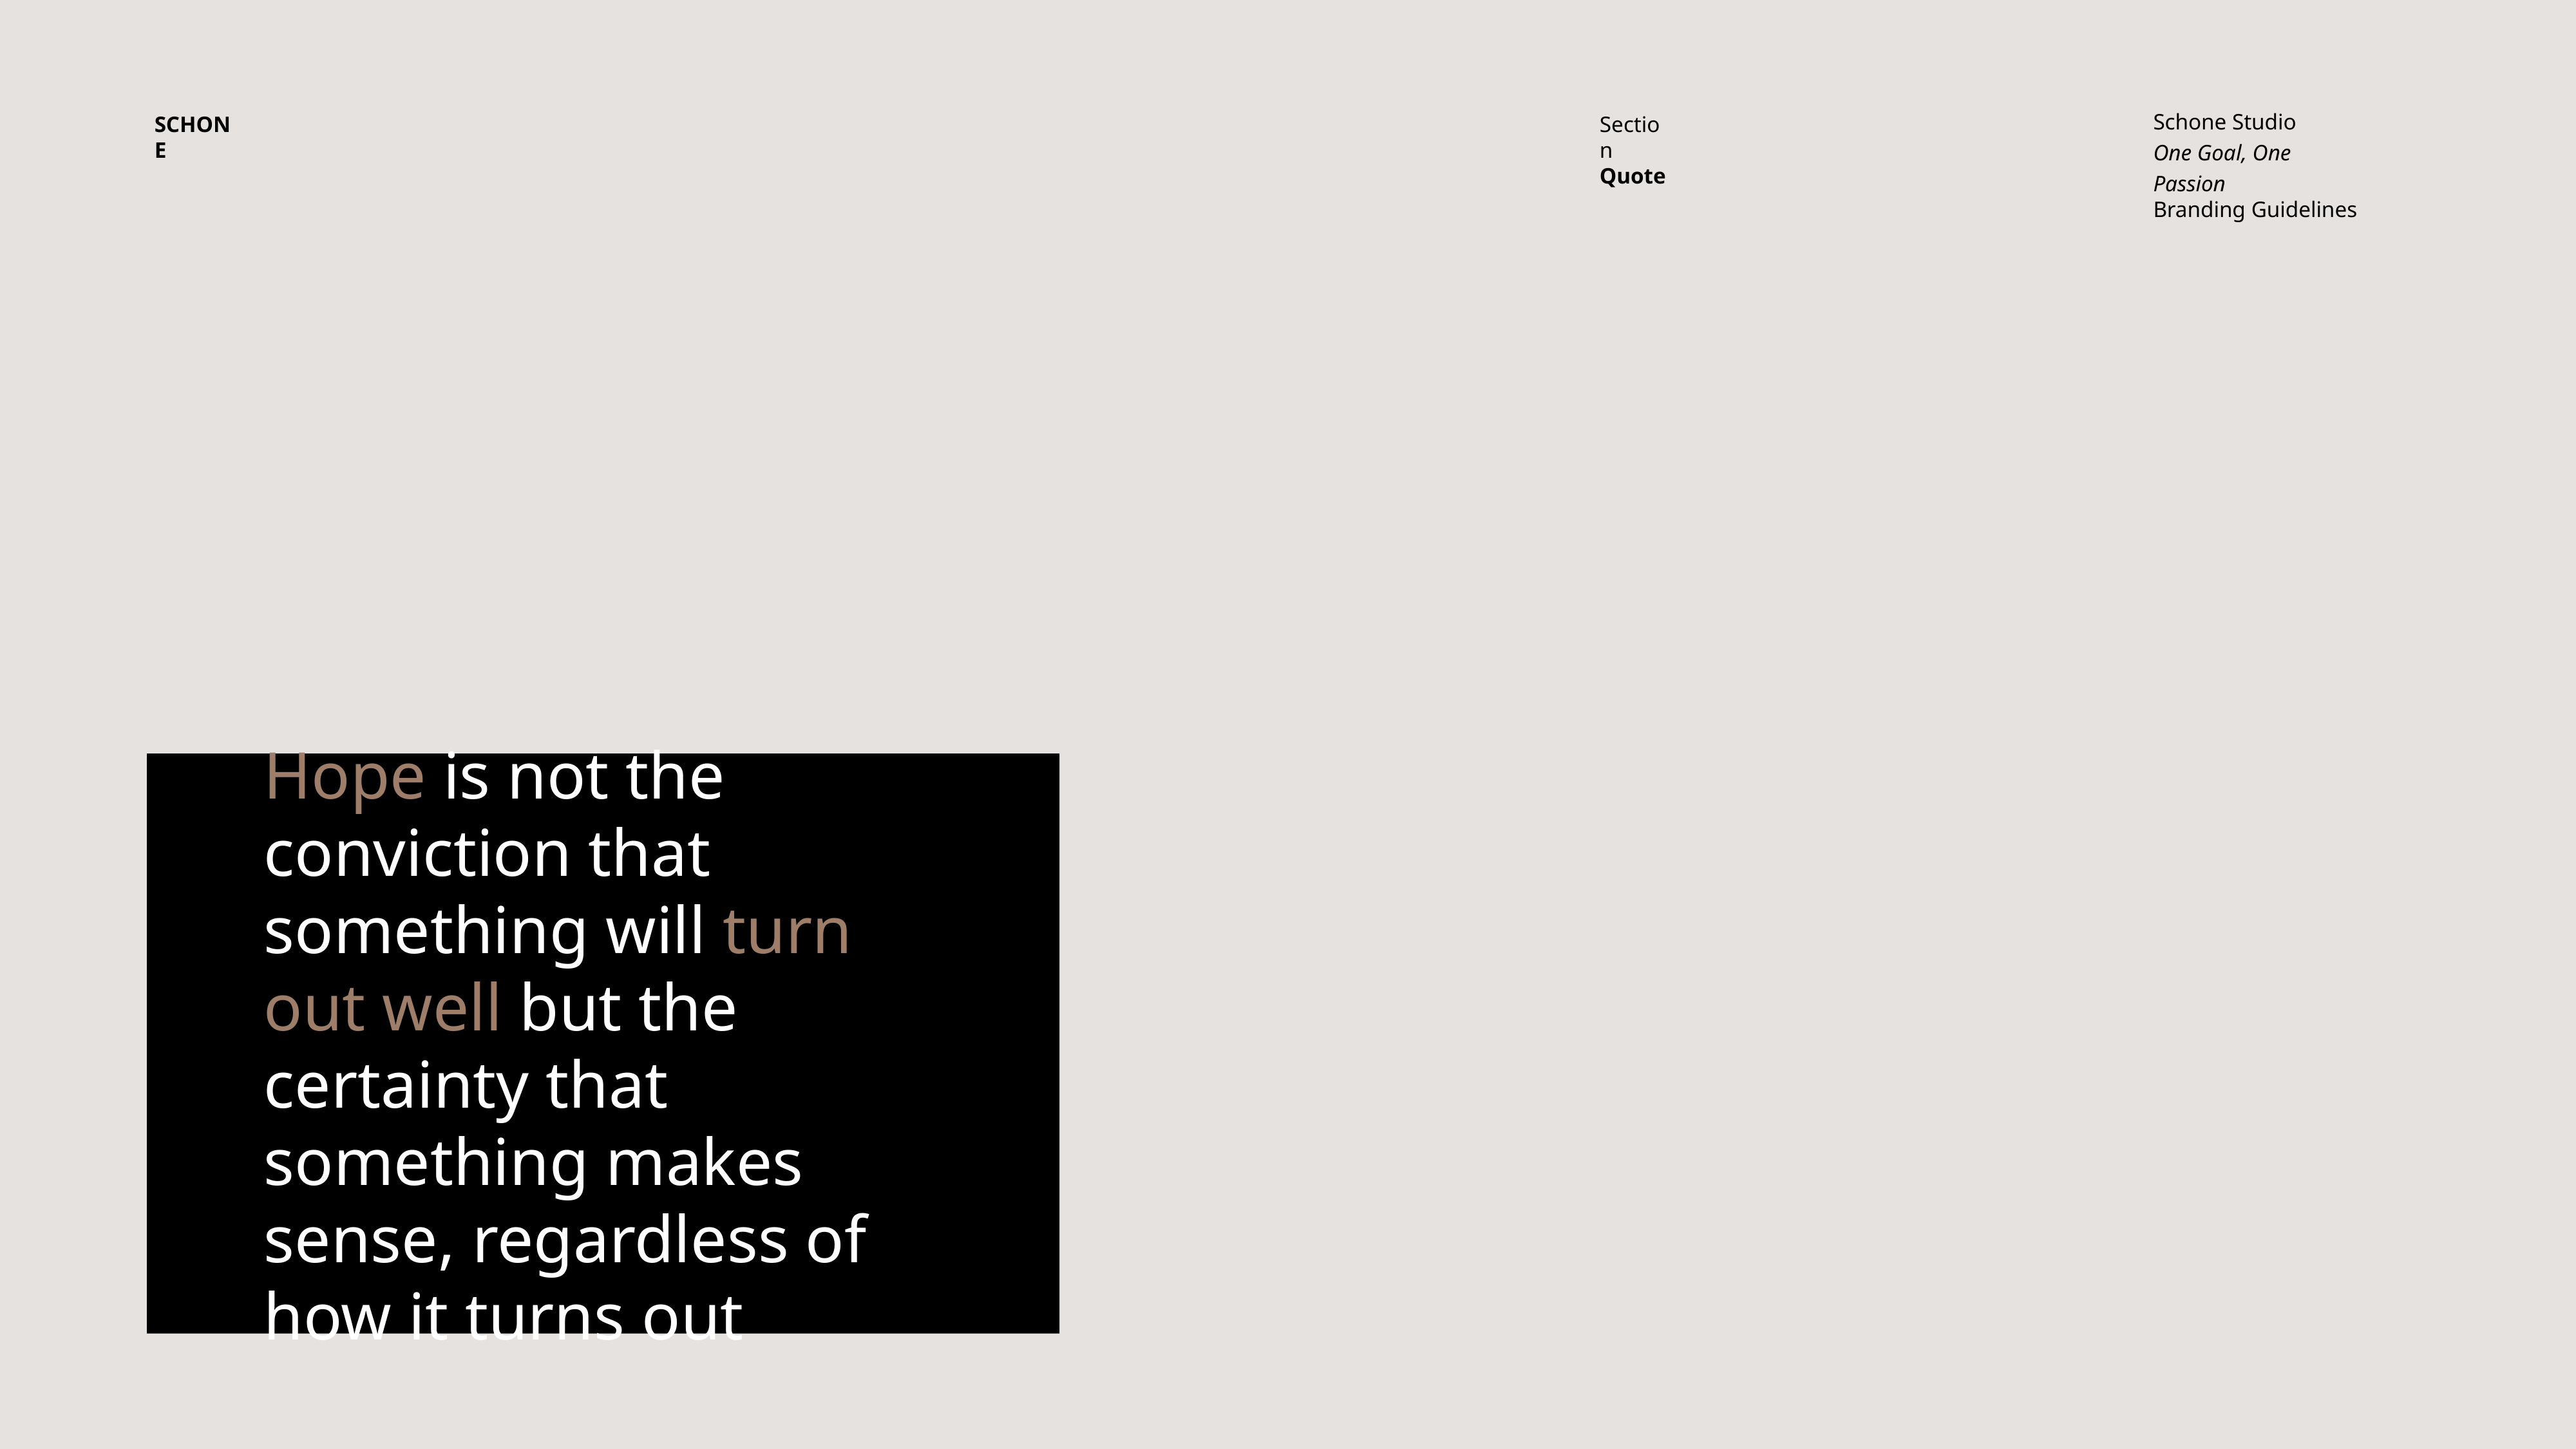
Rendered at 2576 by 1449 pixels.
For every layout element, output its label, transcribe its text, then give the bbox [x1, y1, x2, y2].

list Section Quote [1591, 116, 1680, 184]
picture [146, 343, 1593, 1449]
list Schone Studio One Goal, One Passion Branding Guidelines [2145, 116, 2371, 214]
list SCHONE [146, 116, 249, 158]
